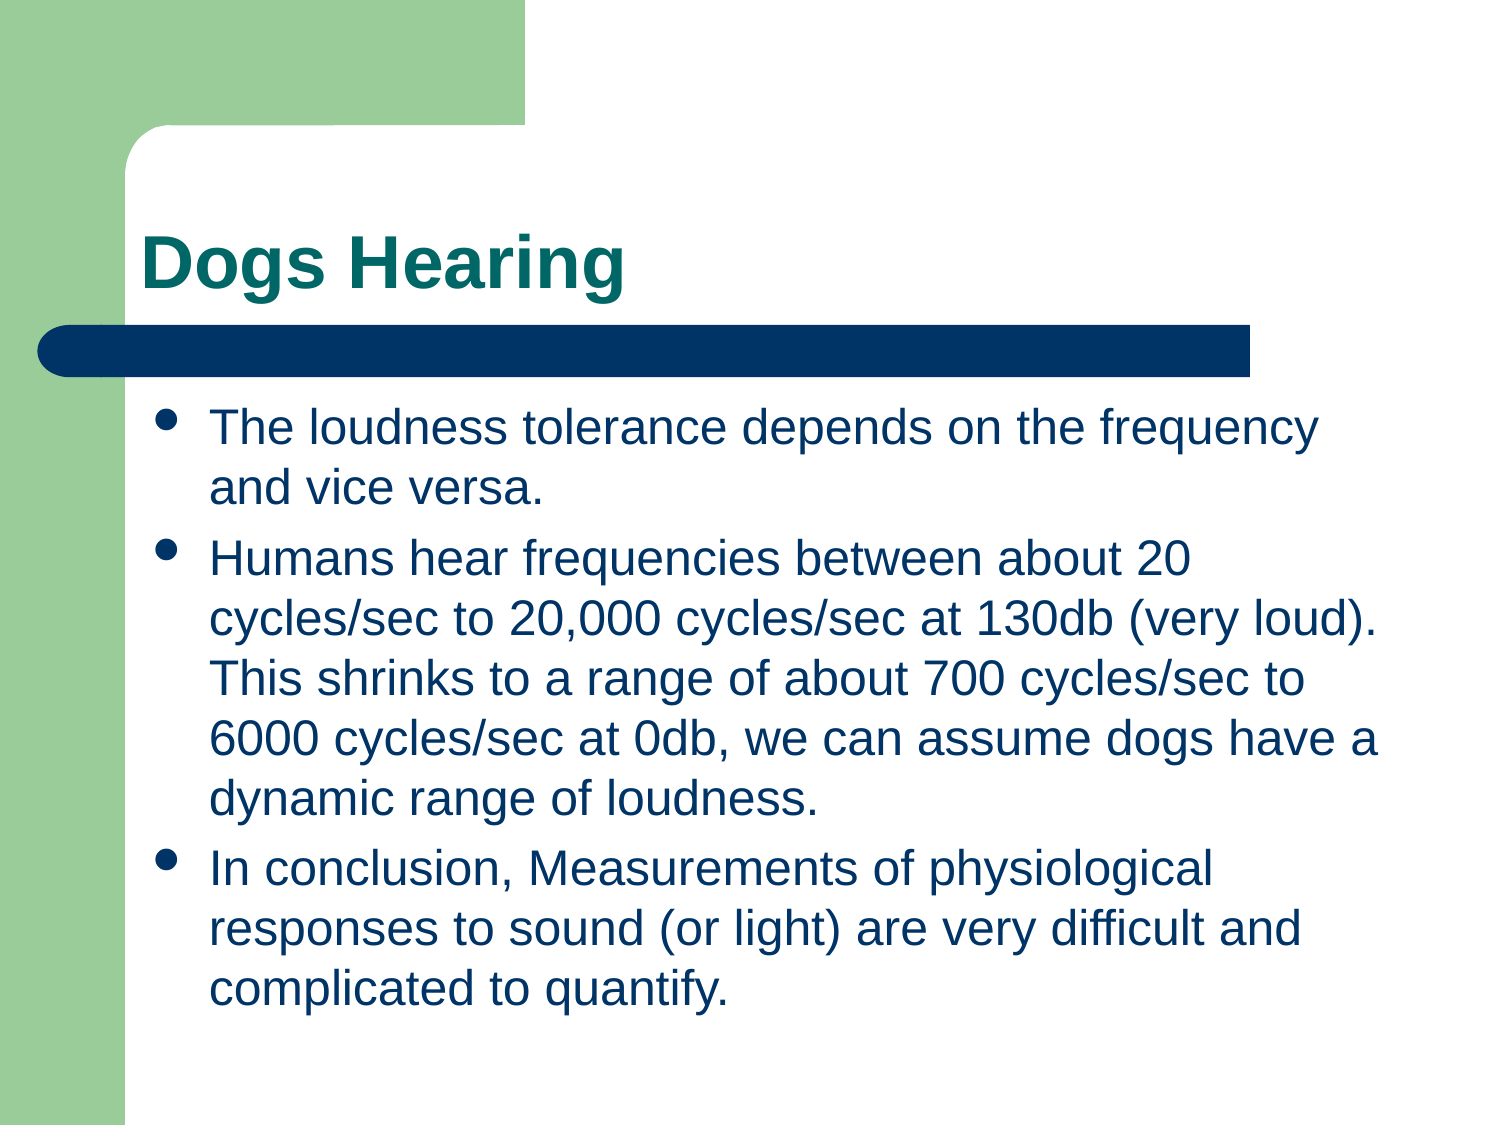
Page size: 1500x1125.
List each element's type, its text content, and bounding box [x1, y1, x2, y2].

title Dogs Hearing [124, 124, 1426, 313]
list The loudness tolerance depends on the frequency and vice versa. Humans hear frequencies between about 20 cycles/sec to 20,000 cycles/sec at 130db (very loud). This shrinks to a range of about 700 cycles/sec to 6000 cycles/sec at 0db, we can assume dogs have a dynamic range of loudness. In conclusion, Measurements of physiological responses to sound (or light) are very difficult and complicated to quantify. [137, 387, 1400, 999]
